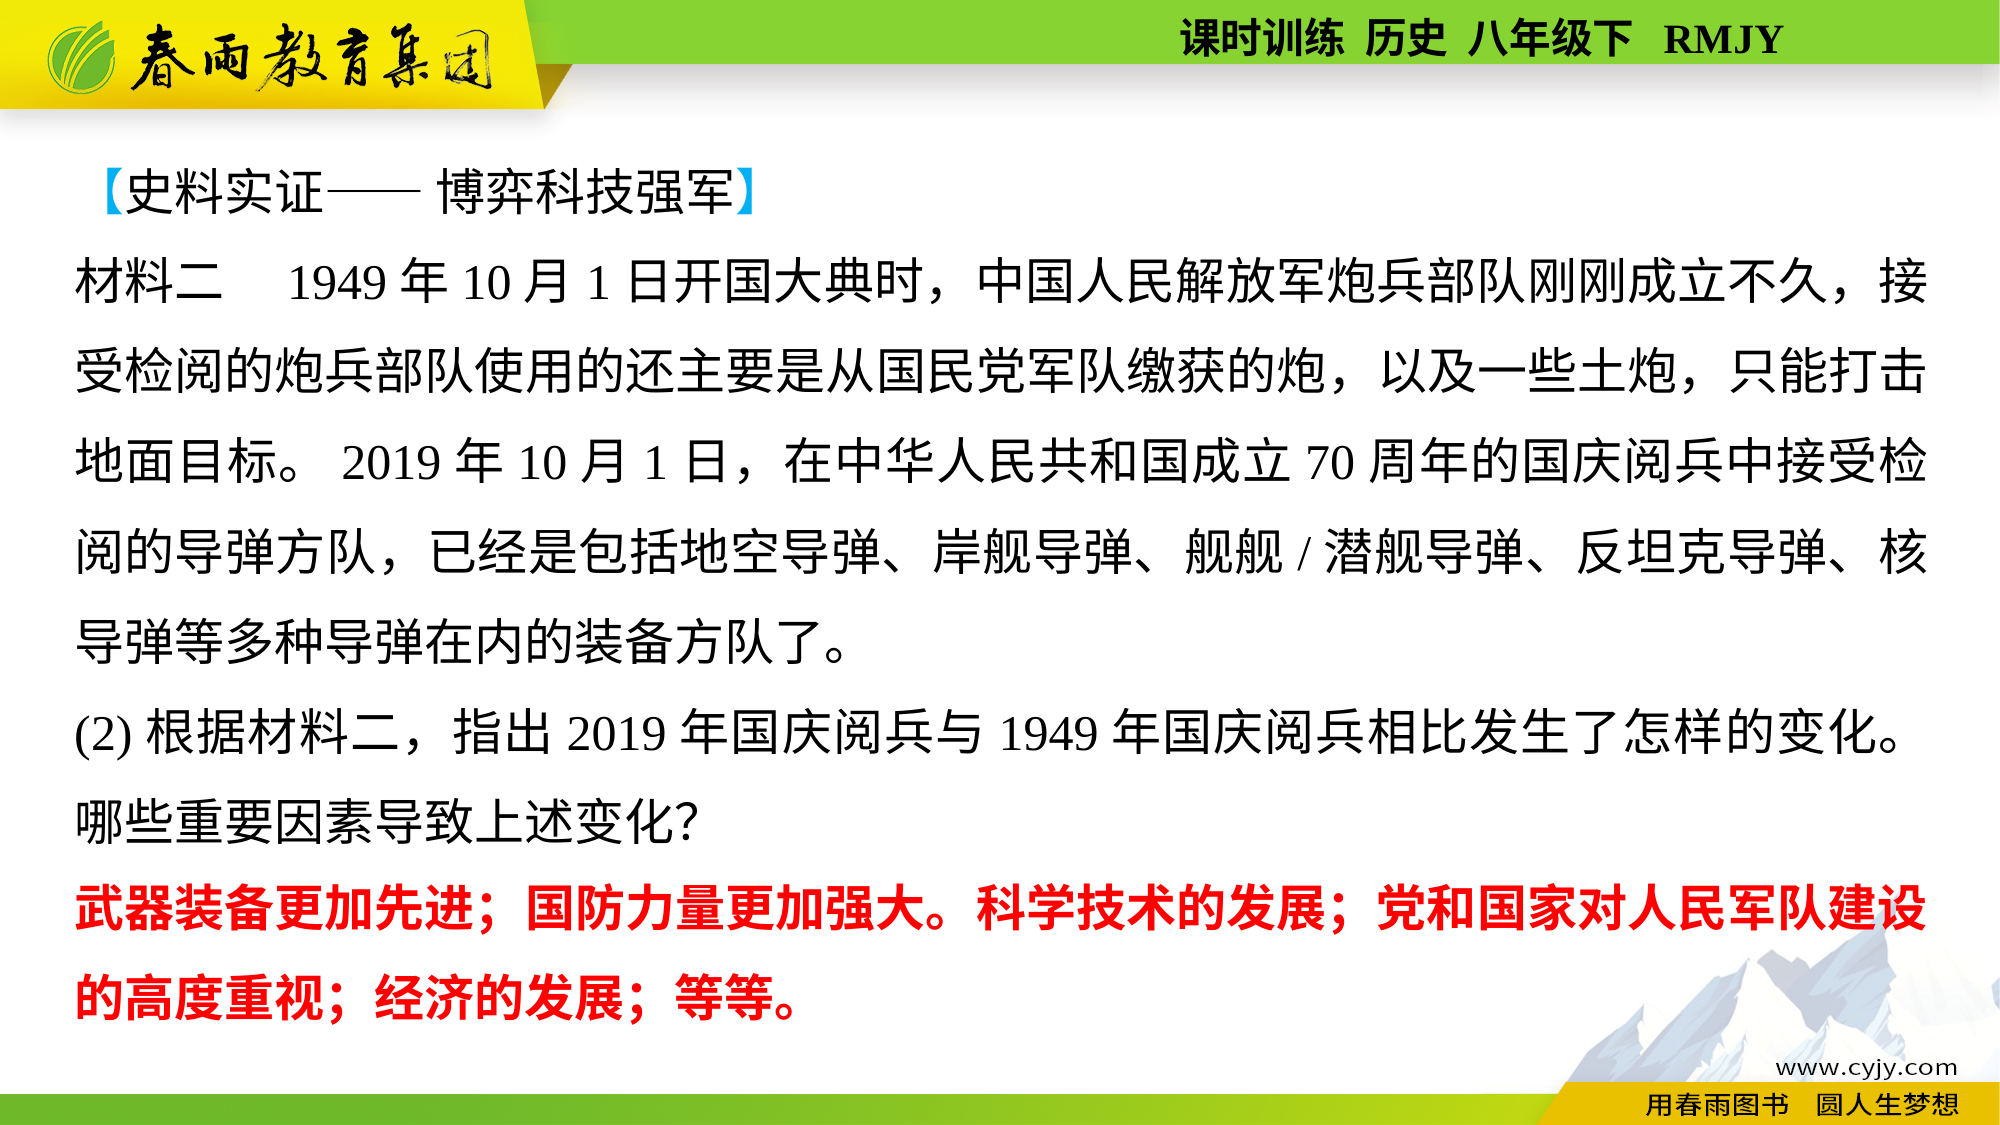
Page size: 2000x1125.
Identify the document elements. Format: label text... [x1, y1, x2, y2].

picture [0, 0, 2000, 1125]
list 【史料实证—— 博弈科技强军】 材料二 1949年10月1日开国大典时，中国人民解放军炮兵部队刚刚成立不久，接受检阅的炮兵部队使用的还主要是从国民党军队缴获的炮，以及一些土炮，只能打击地面目标。2019年10月1日，在中华人民共和国成立70周年的国庆阅兵中接受检阅的导弹方队，已经是包括地空导弹、岸舰导弹、舰舰/潜舰导弹、反坦克导弹、核导弹等多种导弹在内的装备方队了。 (2)根据材料二，指出2019年国庆阅兵与1949年国庆阅兵相比发生了怎样的变化。哪些重要因素导致上述变化？ [59, 122, 1944, 839]
text_box 武器装备更加先进；国防力量更加强大。科学技术的发展；党和国家对人民军队建设的高度重视；经济的发展；等等。 [59, 839, 1944, 1035]
